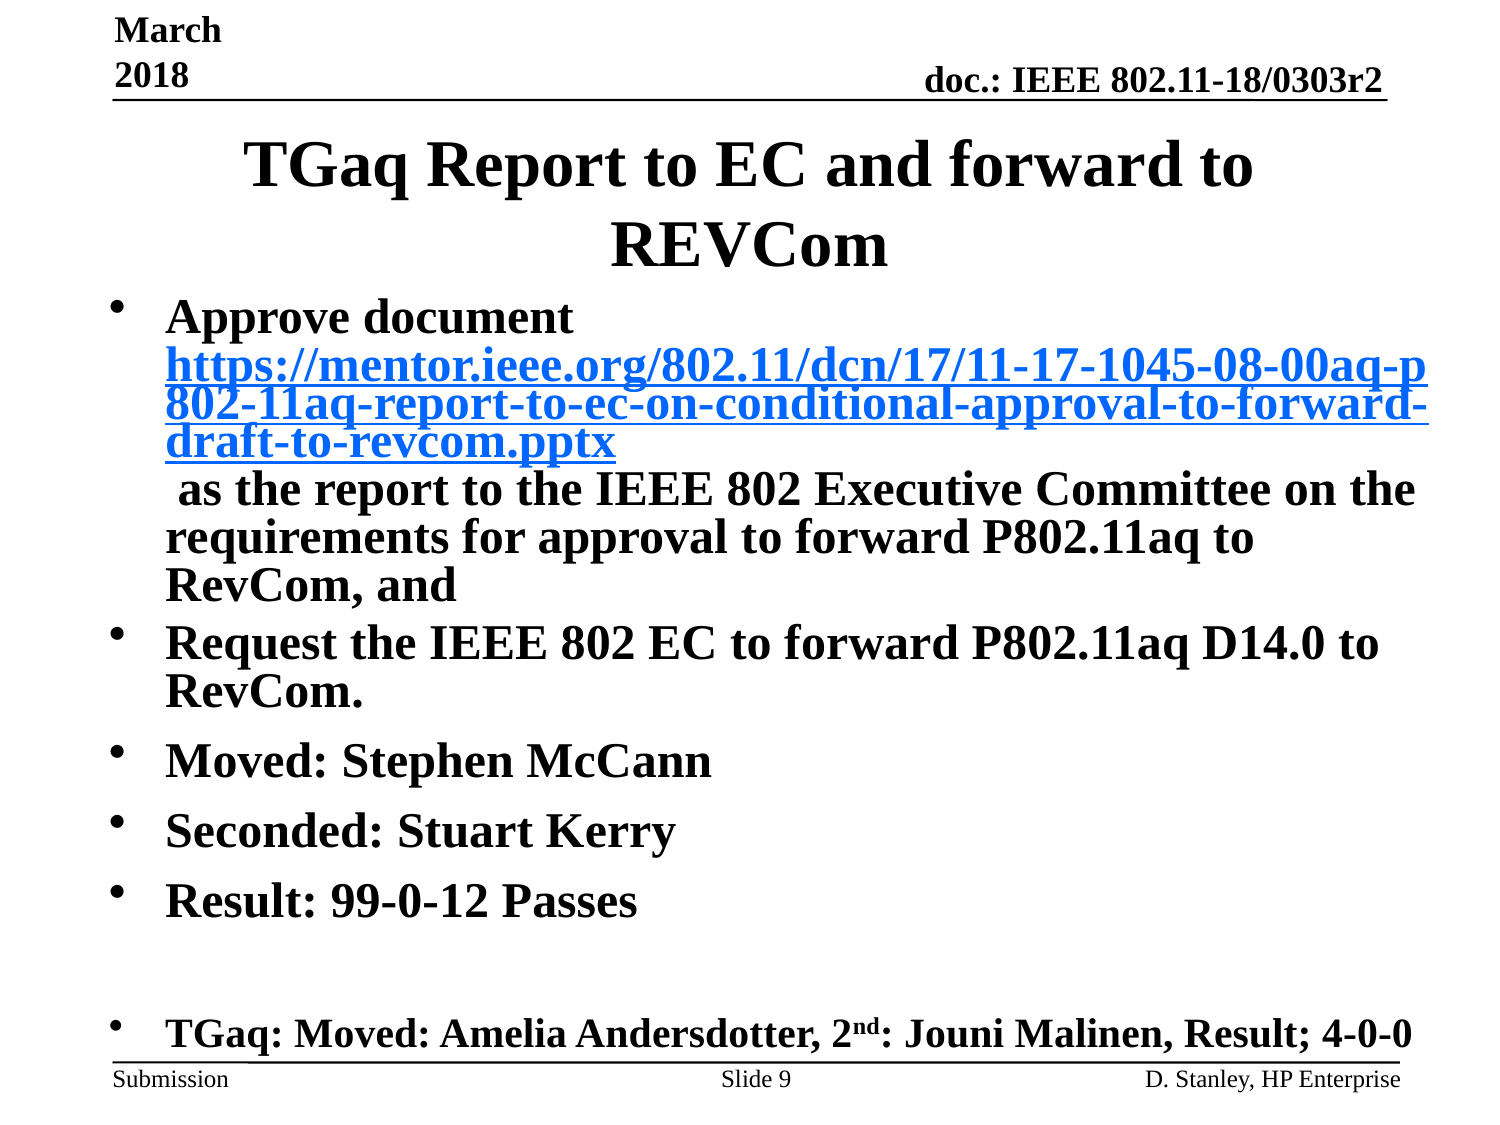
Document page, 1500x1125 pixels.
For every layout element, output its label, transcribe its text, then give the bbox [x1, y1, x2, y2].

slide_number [114, 49, 270, 95]
footer D. Stanley, HP Enterprise [878, 1075, 1402, 1093]
list [68, 262, 1432, 1050]
slide_number Slide 9 [712, 1075, 800, 1093]
title TGaq Report to EC and forward to REVCom [112, 112, 1388, 262]
text_box Approve document https://mentor.ieee.org/802.11/dcn/17/11-17-1045-08-00aq-p802-11aq-report-to-ec-on-conditional-approval-to-forward-draft-to-revcom.pptx as the report to the IEEE 802 Executive Committee on the requirements for approval to forward P802.11aq to RevCom, and Request the IEEE 802 EC to forward P802.11aq D14.0 to RevCom. Moved: Stephen McCann Seconded: Stuart Kerry Result: 99-0-12 Passes TGaq: Moved: Amelia Andersdotter, 2nd: Jouni Malinen, Result; 4-0-0 [93, 287, 1457, 1075]
